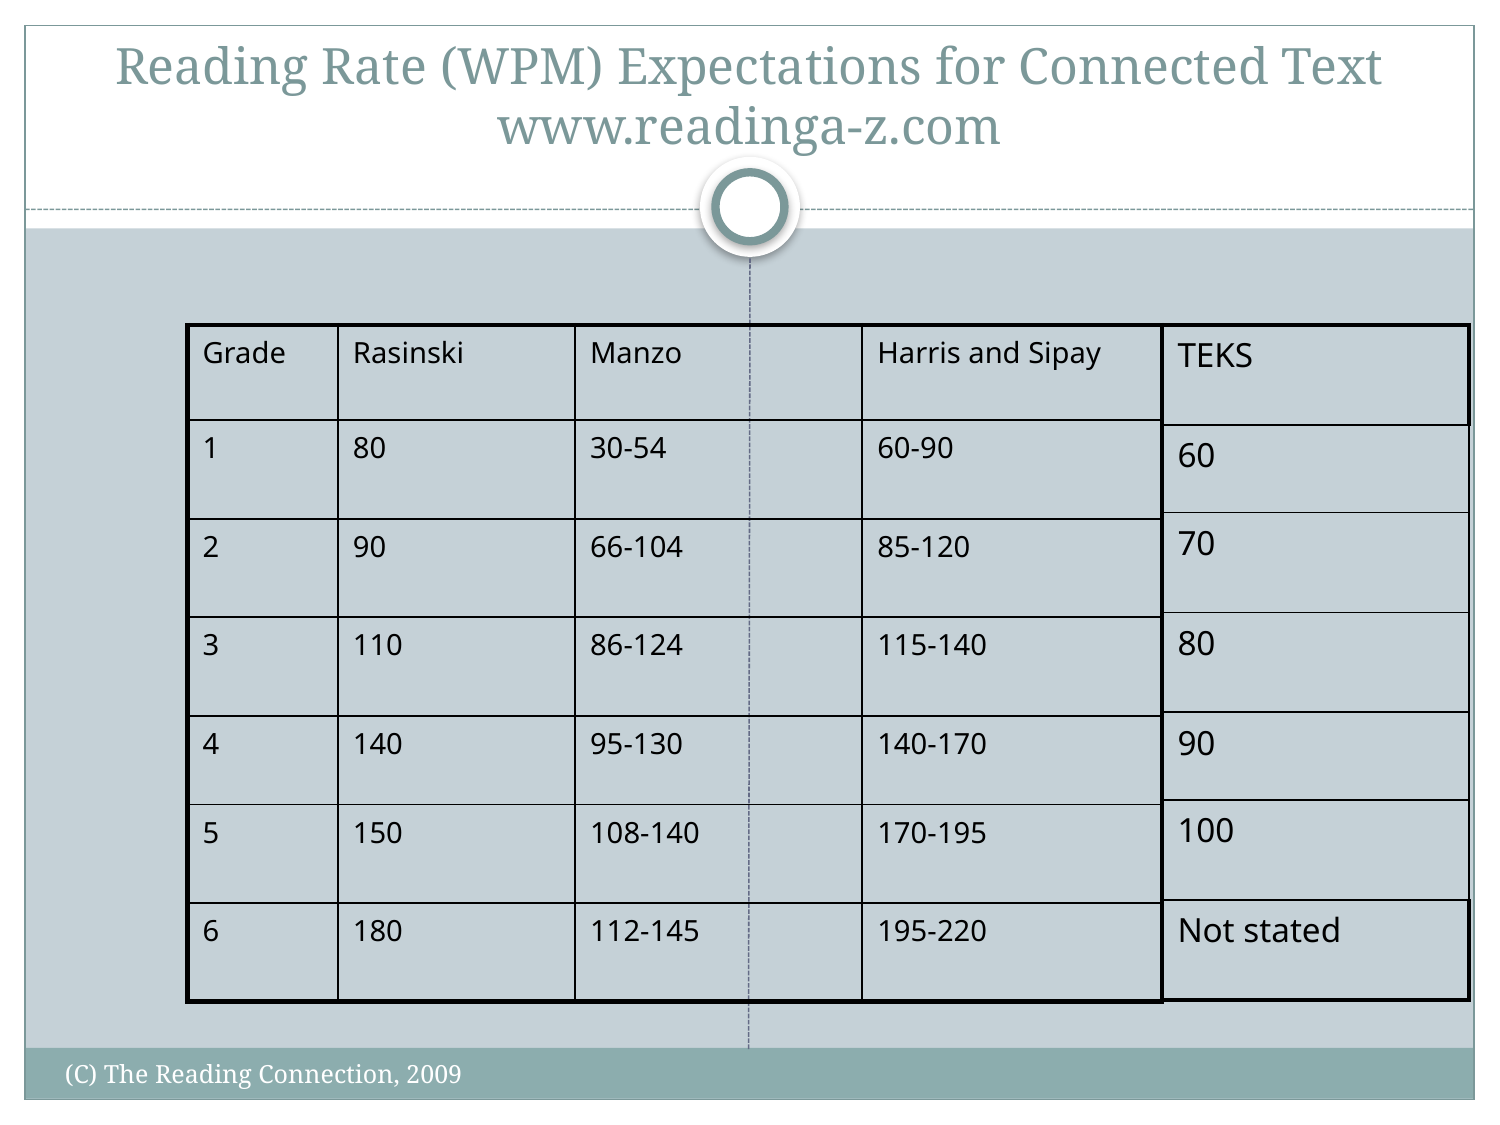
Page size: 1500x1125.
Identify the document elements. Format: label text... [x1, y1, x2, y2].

table_cell 150 [339, 805, 574, 902]
table_cell 6 [190, 904, 337, 999]
table_cell 60 [1163, 426, 1468, 512]
table_cell 180 [339, 904, 574, 999]
table_cell 2 [190, 520, 337, 616]
table_cell 112-145 [576, 904, 861, 999]
table_cell 140 [339, 717, 574, 804]
table_cell 3 [190, 618, 337, 715]
table_cell 100 [1163, 801, 1468, 899]
table_cell 90 [1163, 713, 1468, 799]
table_cell 195-220 [863, 904, 1160, 999]
table_cell 95-130 [576, 717, 861, 804]
table_cell 4 [190, 717, 337, 804]
table_cell 60-90 [863, 421, 1160, 518]
table_cell 90 [339, 520, 574, 616]
table_cell 86-124 [576, 618, 861, 715]
table_cell 110 [339, 618, 574, 715]
table_header Rasinski [339, 327, 574, 419]
table_cell 115-140 [863, 618, 1160, 715]
table_cell 30-54 [576, 421, 861, 518]
table_cell 66-104 [576, 520, 861, 616]
table_cell 108-140 [576, 805, 861, 902]
footer (C) The Reading Connection, 2009 [50, 1051, 638, 1112]
table_cell 80 [339, 421, 574, 518]
table_cell 5 [190, 805, 337, 902]
table_cell 1 [190, 421, 337, 518]
table_header Harris and Sipay [863, 327, 1160, 419]
table_cell 85-120 [863, 520, 1160, 616]
table_cell 80 [1163, 613, 1468, 711]
table_cell 140-170 [863, 717, 1160, 804]
table_header TEKS [1163, 327, 1467, 424]
table_header Grade [190, 327, 337, 419]
table_header Manzo [576, 327, 861, 419]
table_cell 70 [1163, 513, 1468, 612]
table_cell 170-195 [863, 805, 1160, 902]
title Reading Rate (WPM) Expectations for Connected Text www.readinga-z.com [49, 62, 1450, 162]
table_cell Not stated [1163, 901, 1467, 998]
